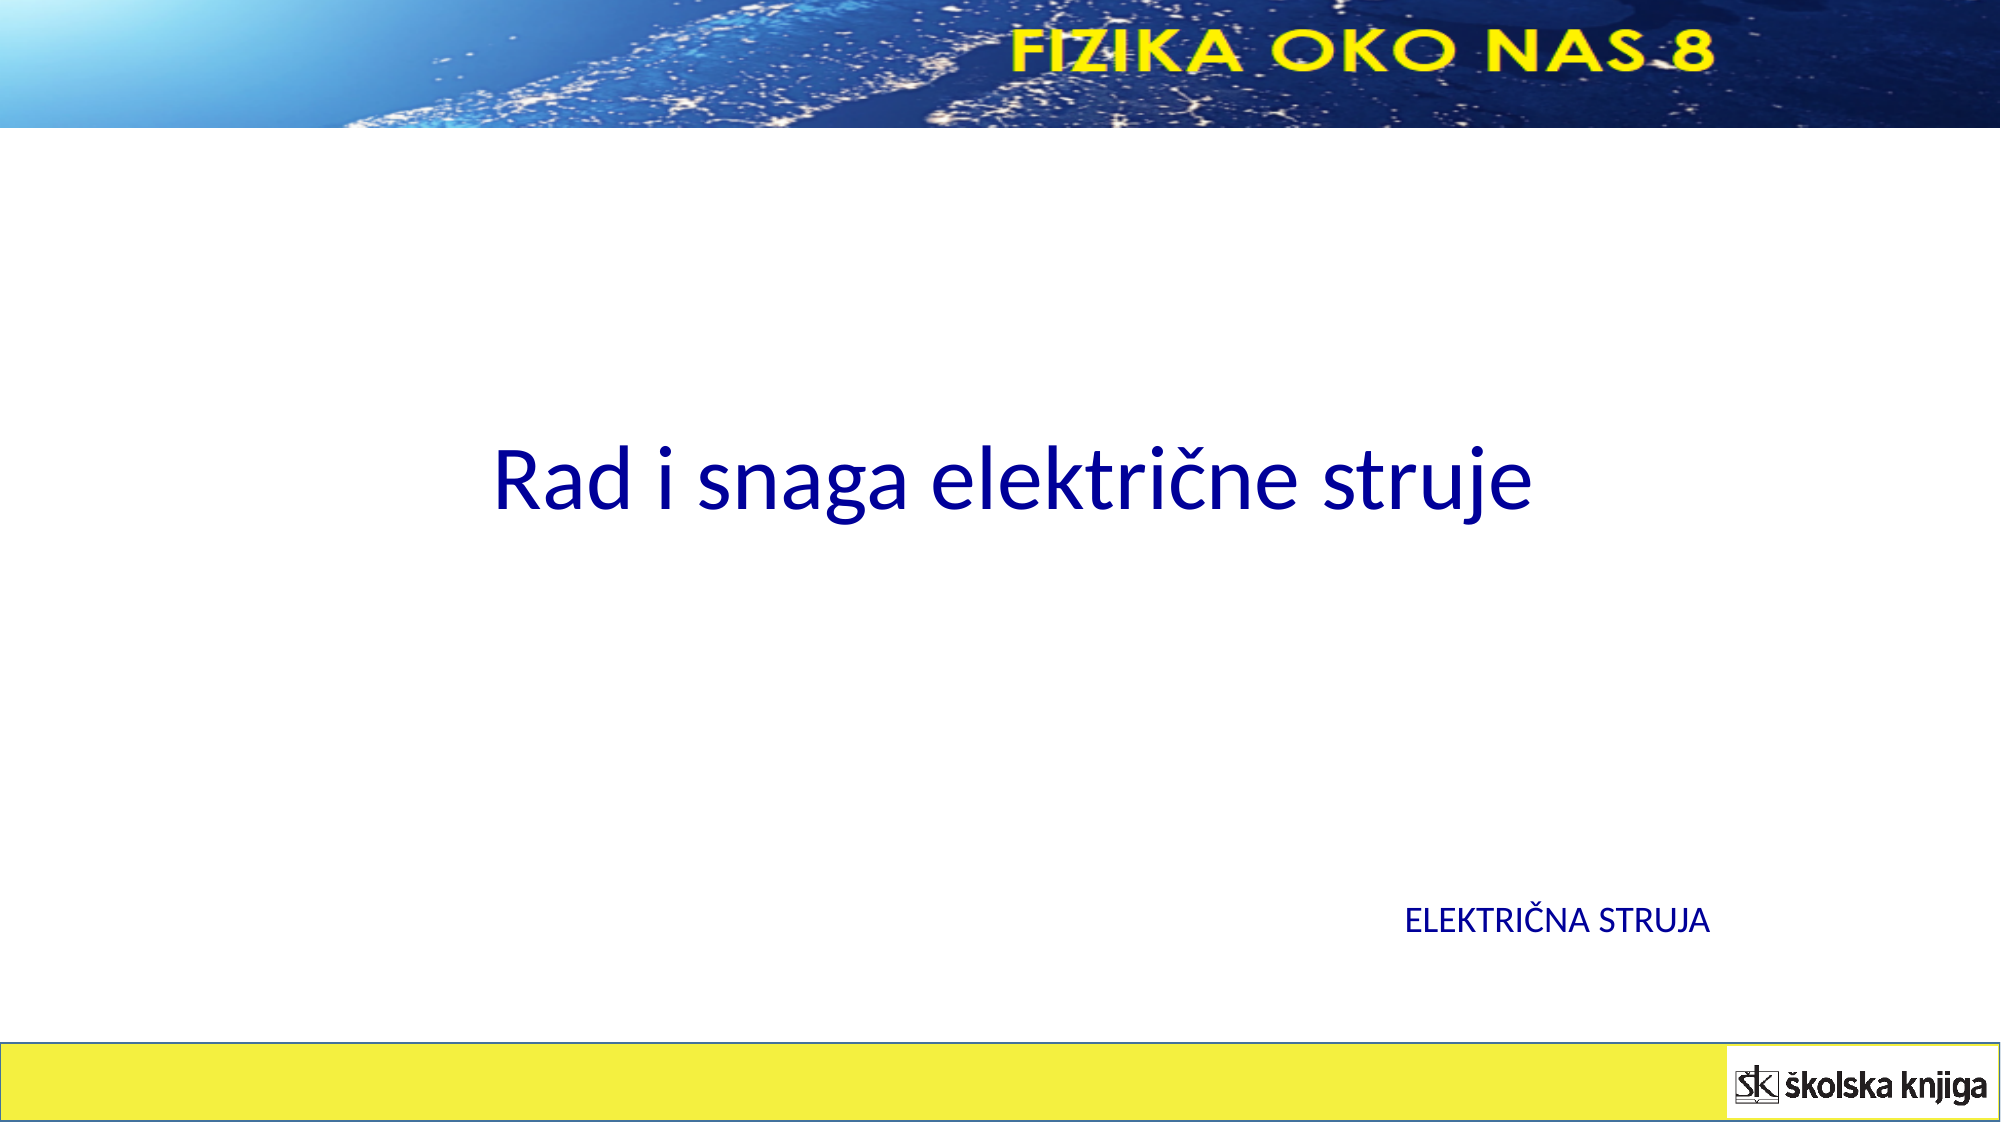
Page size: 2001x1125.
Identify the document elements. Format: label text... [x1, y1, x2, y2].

picture [0, 0, 2000, 128]
picture [1727, 1046, 1998, 1118]
subtitle Rad i snaga električne struje [274, 423, 1775, 695]
text_box ELEKTRIČNA STRUJA [1389, 887, 1897, 948]
